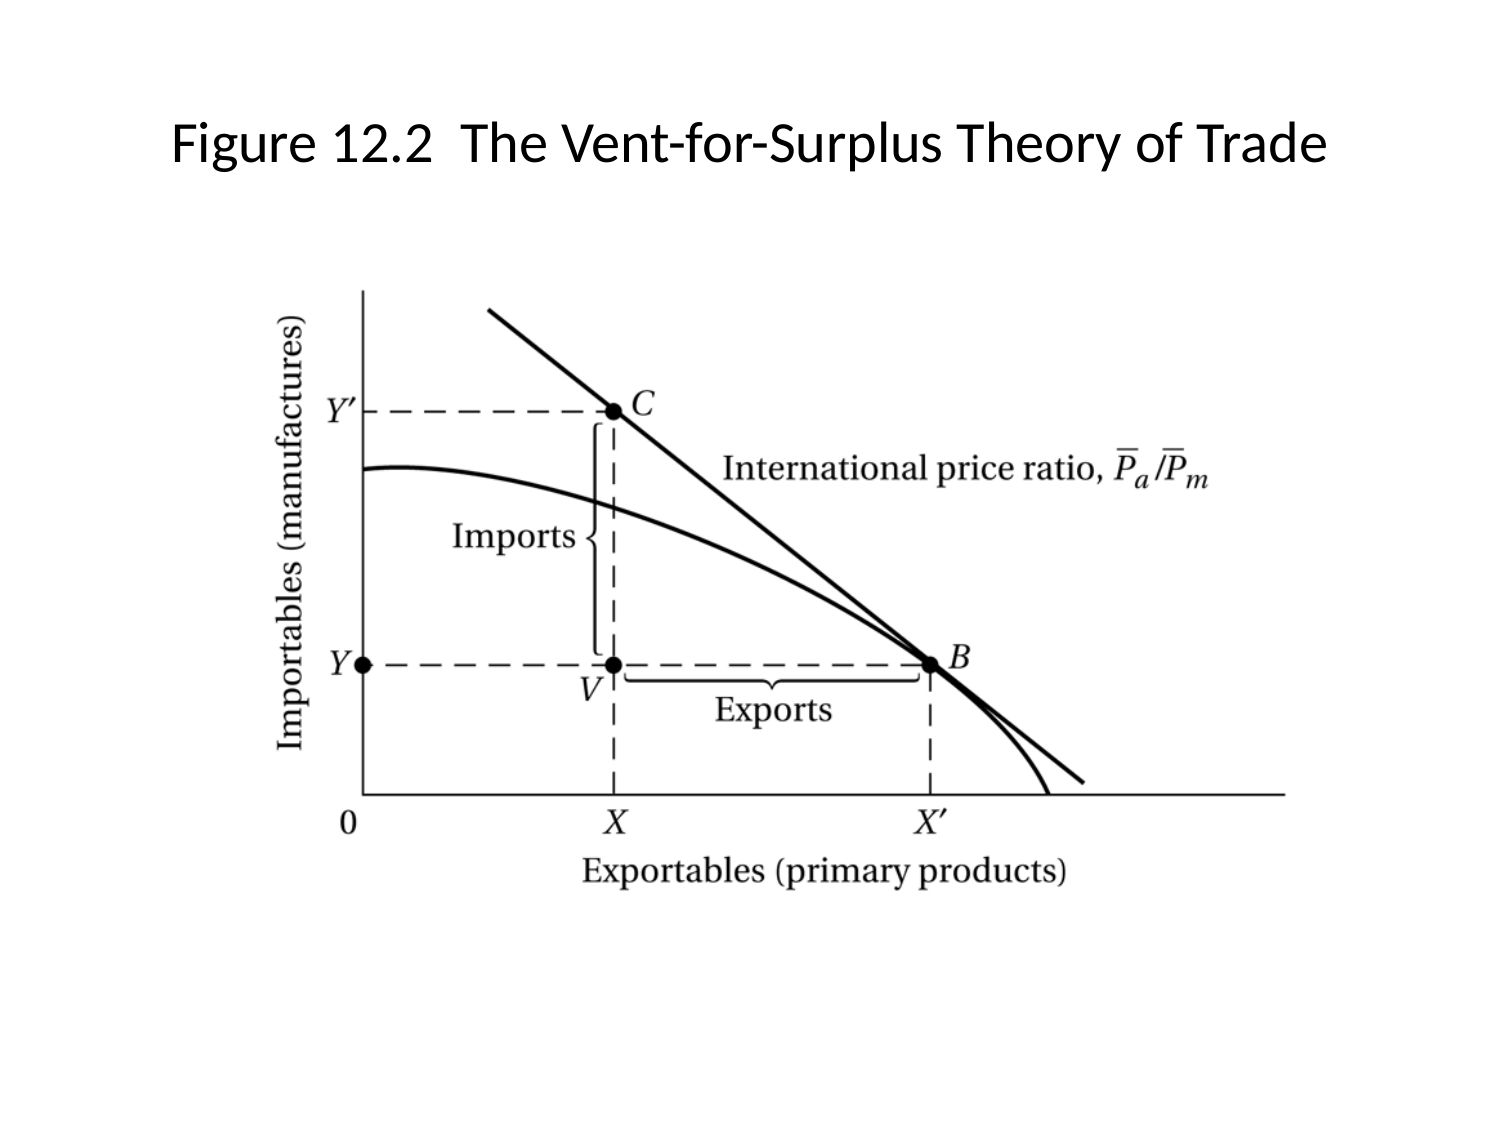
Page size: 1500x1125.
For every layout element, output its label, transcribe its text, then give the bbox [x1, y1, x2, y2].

title Figure 12.2 The Vent-for-Surplus Theory of Trade [75, 45, 1425, 233]
picture [262, 274, 1301, 906]
